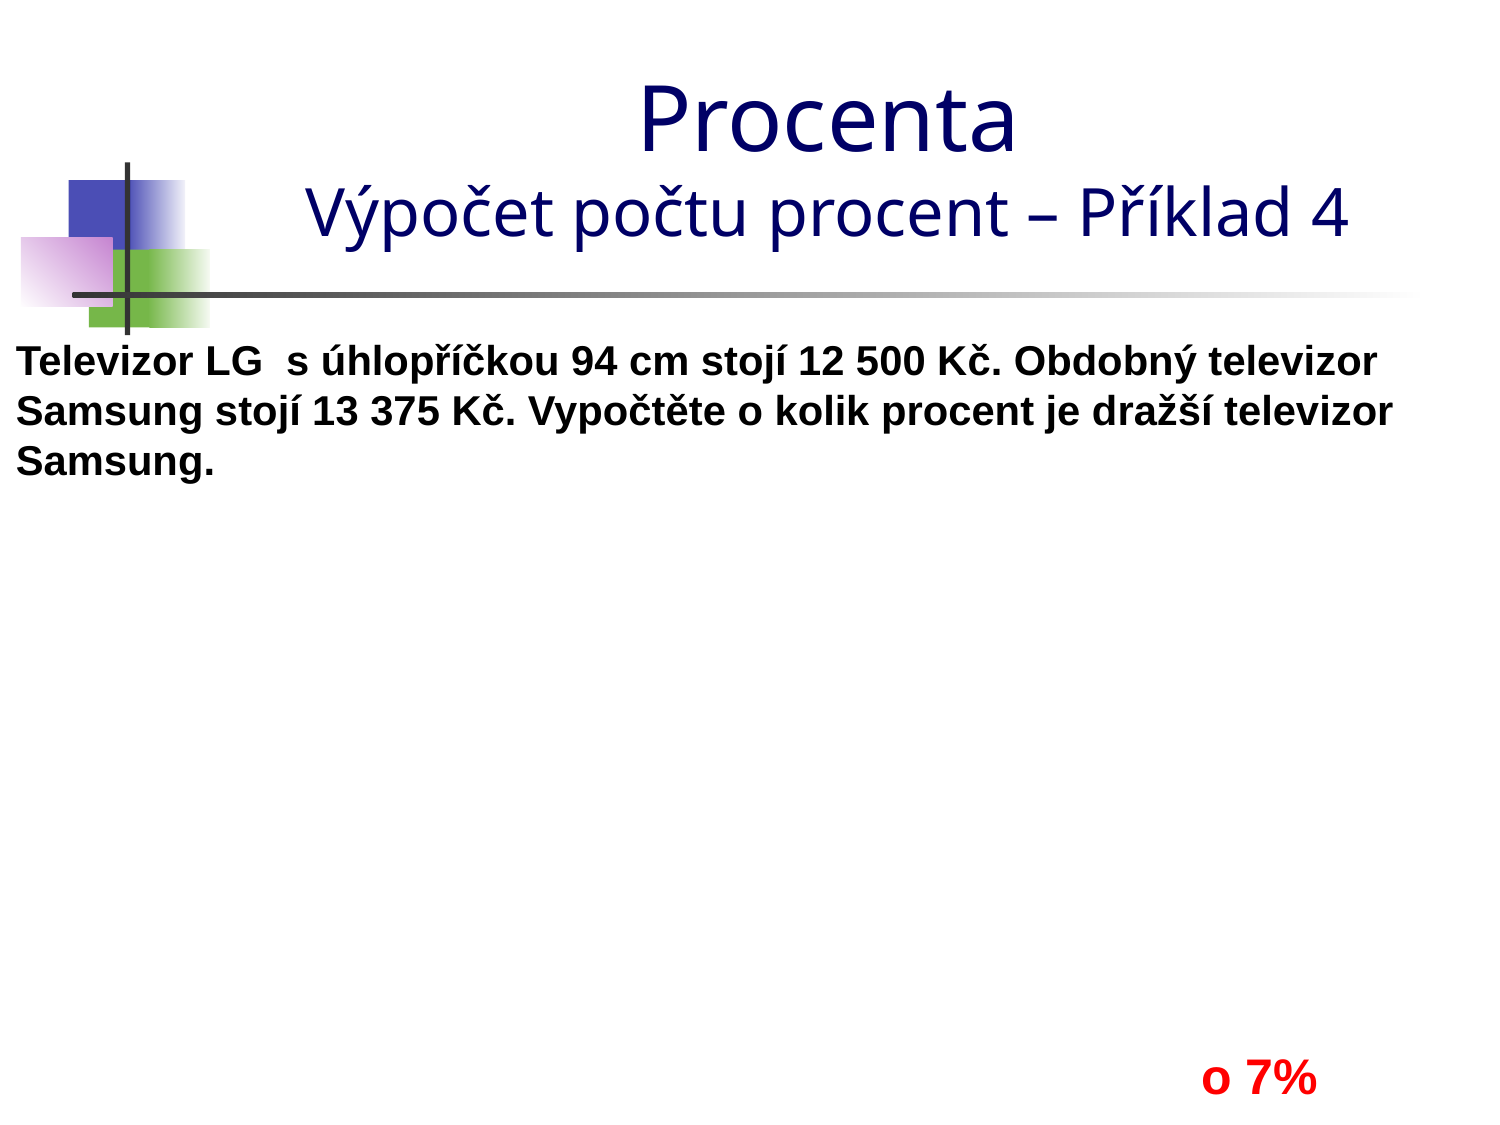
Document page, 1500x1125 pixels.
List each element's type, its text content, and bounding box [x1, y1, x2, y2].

text_box o 7% [1186, 1037, 1471, 1113]
text_box Televizor LG s úhlopříčkou 94 cm stojí 12 500 Kč. Obdobný televizor Samsung stojí 13 375 Kč. Vypočtěte o kolik procent je dražší televizor Samsung. [1, 326, 1500, 492]
title Procenta Výpočet počtu procent – Příklad 4 [188, 34, 1468, 276]
